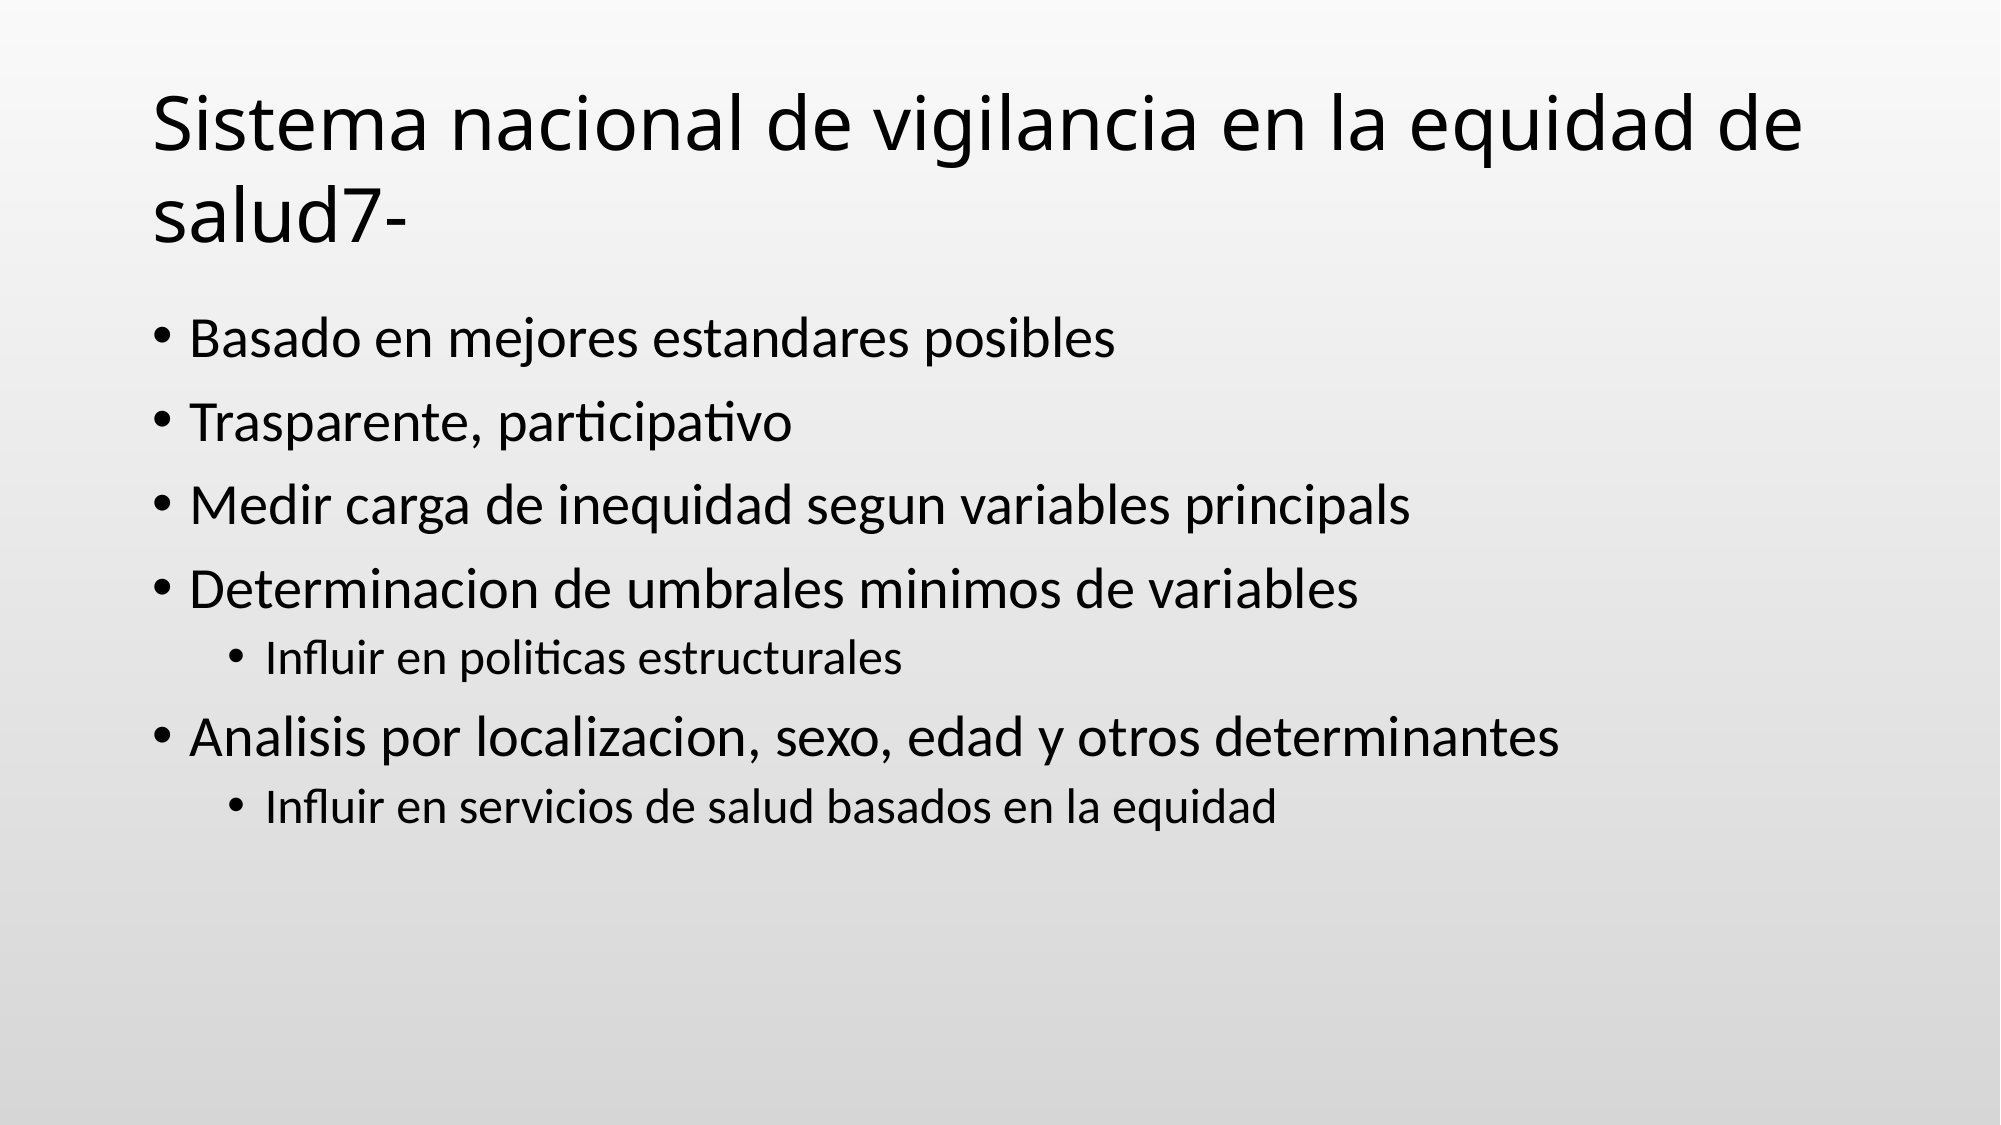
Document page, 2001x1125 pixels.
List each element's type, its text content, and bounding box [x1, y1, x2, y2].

list Basado en mejores estandares posibles Trasparente, participativo Medir carga de inequidad segun variables principals Determinacion de umbrales minimos de variables Influir en politicas estructurales Analisis por localizacion, sexo, edad y otros determinantes Influir en servicios de salud basados en la equidad [137, 299, 1863, 1014]
title Sistema nacional de vigilancia en la equidad de salud7- [137, 59, 1863, 278]
